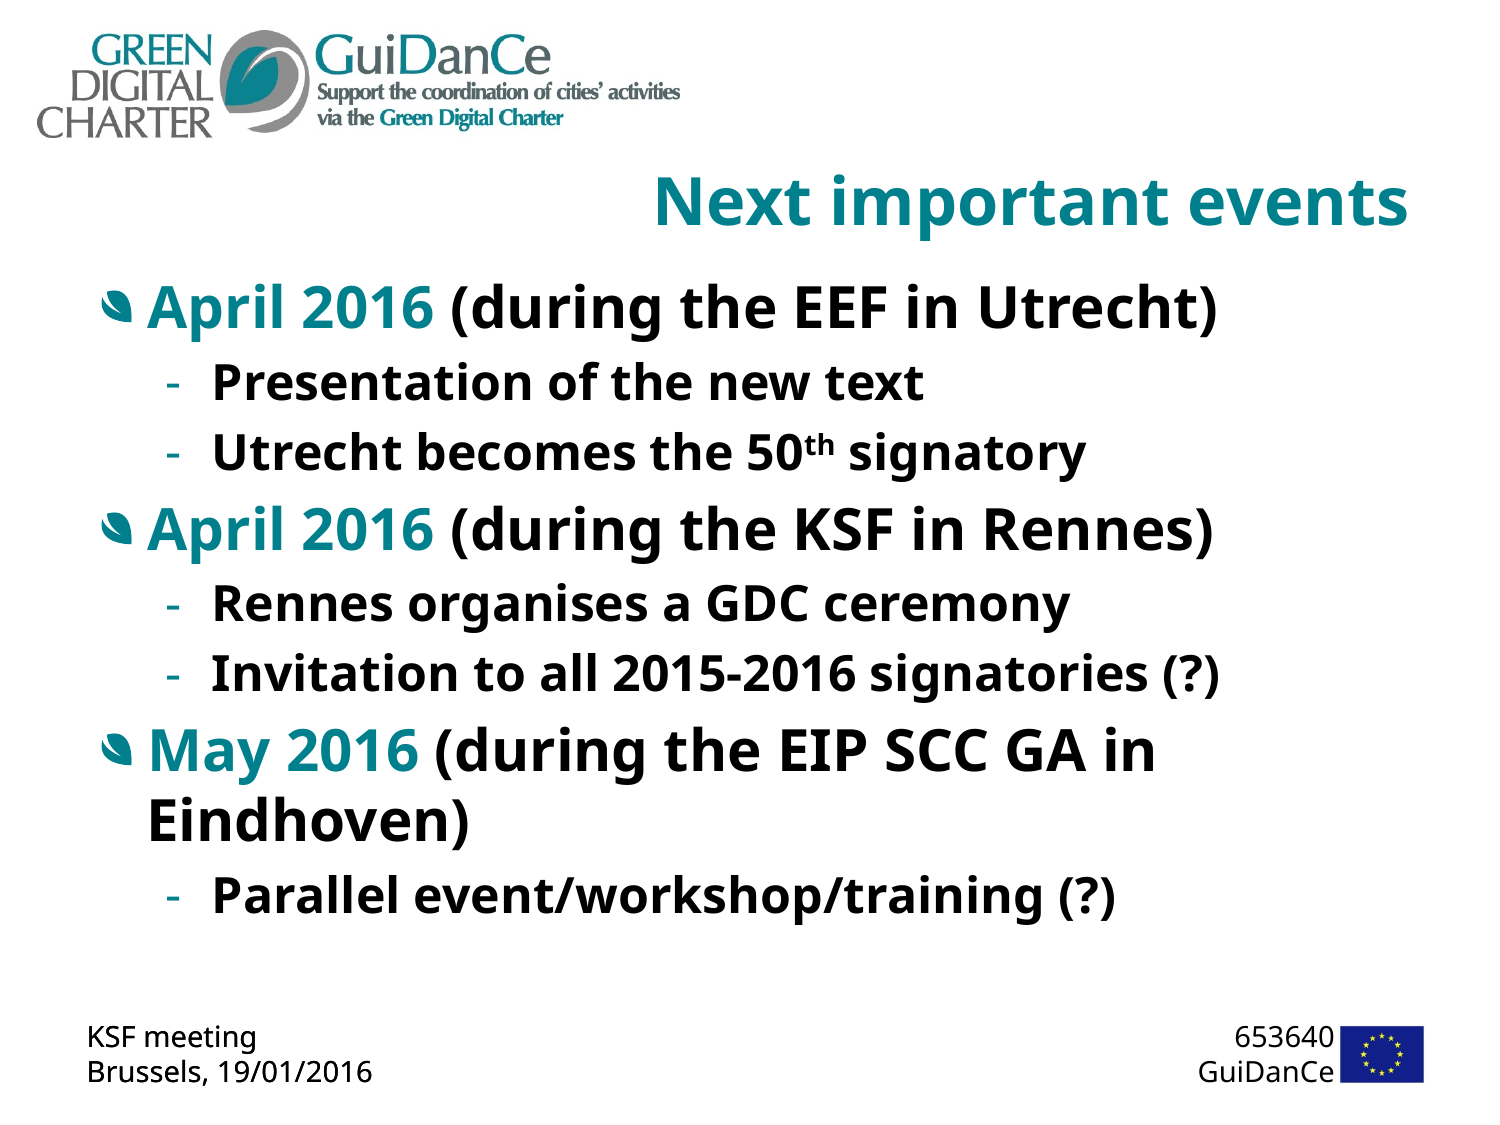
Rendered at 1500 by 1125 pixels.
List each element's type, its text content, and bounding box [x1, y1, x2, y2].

title Next important events [371, 142, 1425, 256]
list April 2016 (during the EEF in Utrecht) Presentation of the new text Utrecht becomes the 50th signatory April 2016 (during the KSF in Rennes) Rennes organises a GDC ceremony Invitation to all 2015-2016 signatories (?) May 2016 (during the EIP SCC GA in Eindhoven) Parallel event/workshop/training (?) [75, 262, 1425, 1006]
picture [90, 506, 131, 548]
picture [37, 30, 680, 138]
picture [1338, 1024, 1425, 1084]
picture [90, 727, 131, 769]
picture [90, 284, 131, 326]
